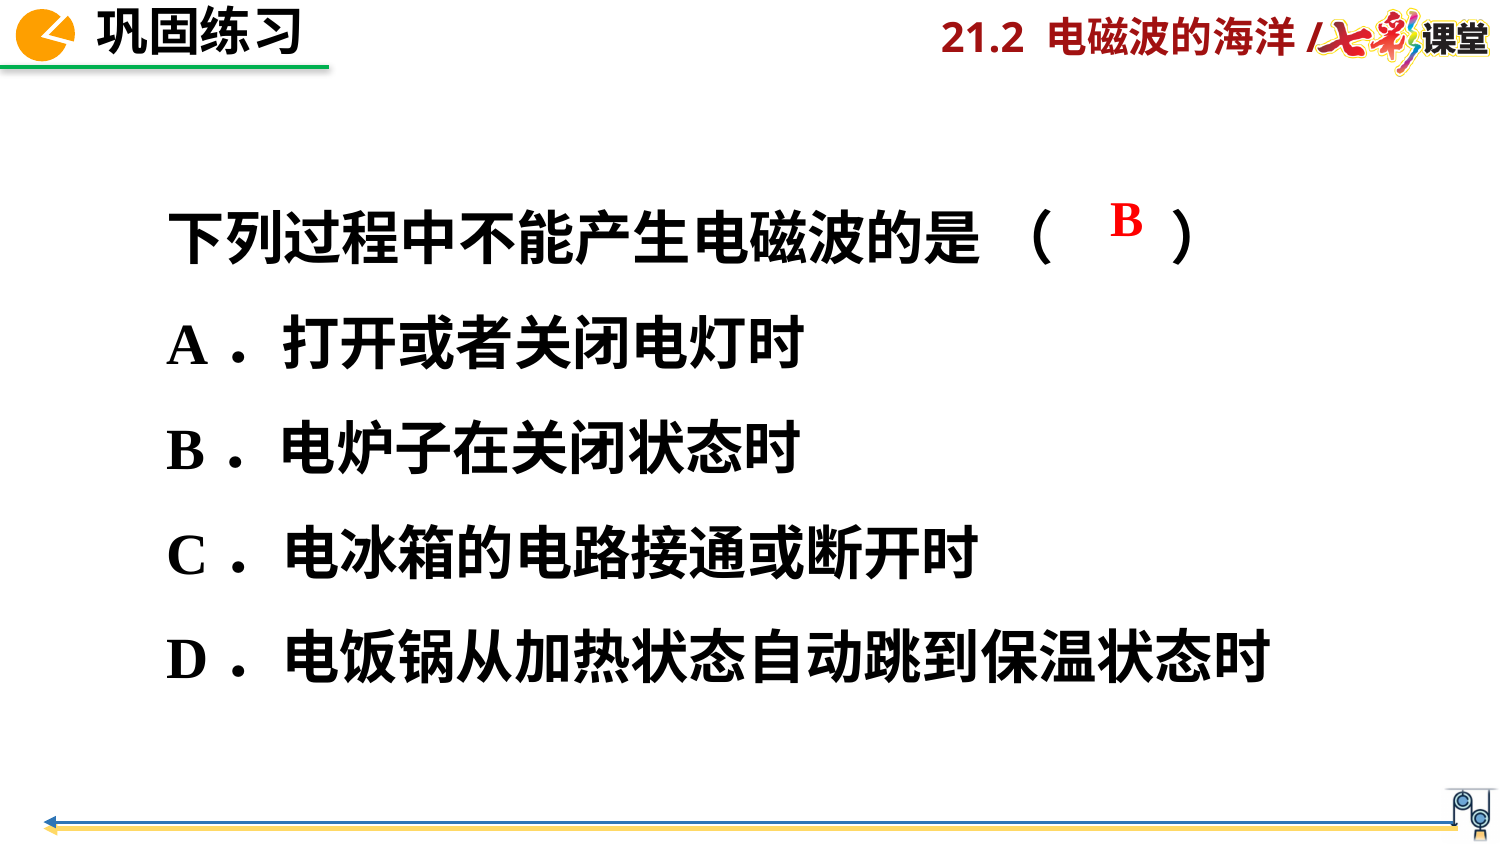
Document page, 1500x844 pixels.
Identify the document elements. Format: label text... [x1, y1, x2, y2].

picture [1313, 7, 1492, 77]
picture [1449, 793, 1493, 836]
text_box B [1095, 179, 1159, 254]
text_box 下列过程中不能产生电磁波的是 （ ） A．打开或者关闭电灯时 B．电炉子在关闭状态时 C．电冰箱的电路接通或断开时 D．电饭锅从加热状态自动跳到保温状态时 [152, 158, 1435, 698]
